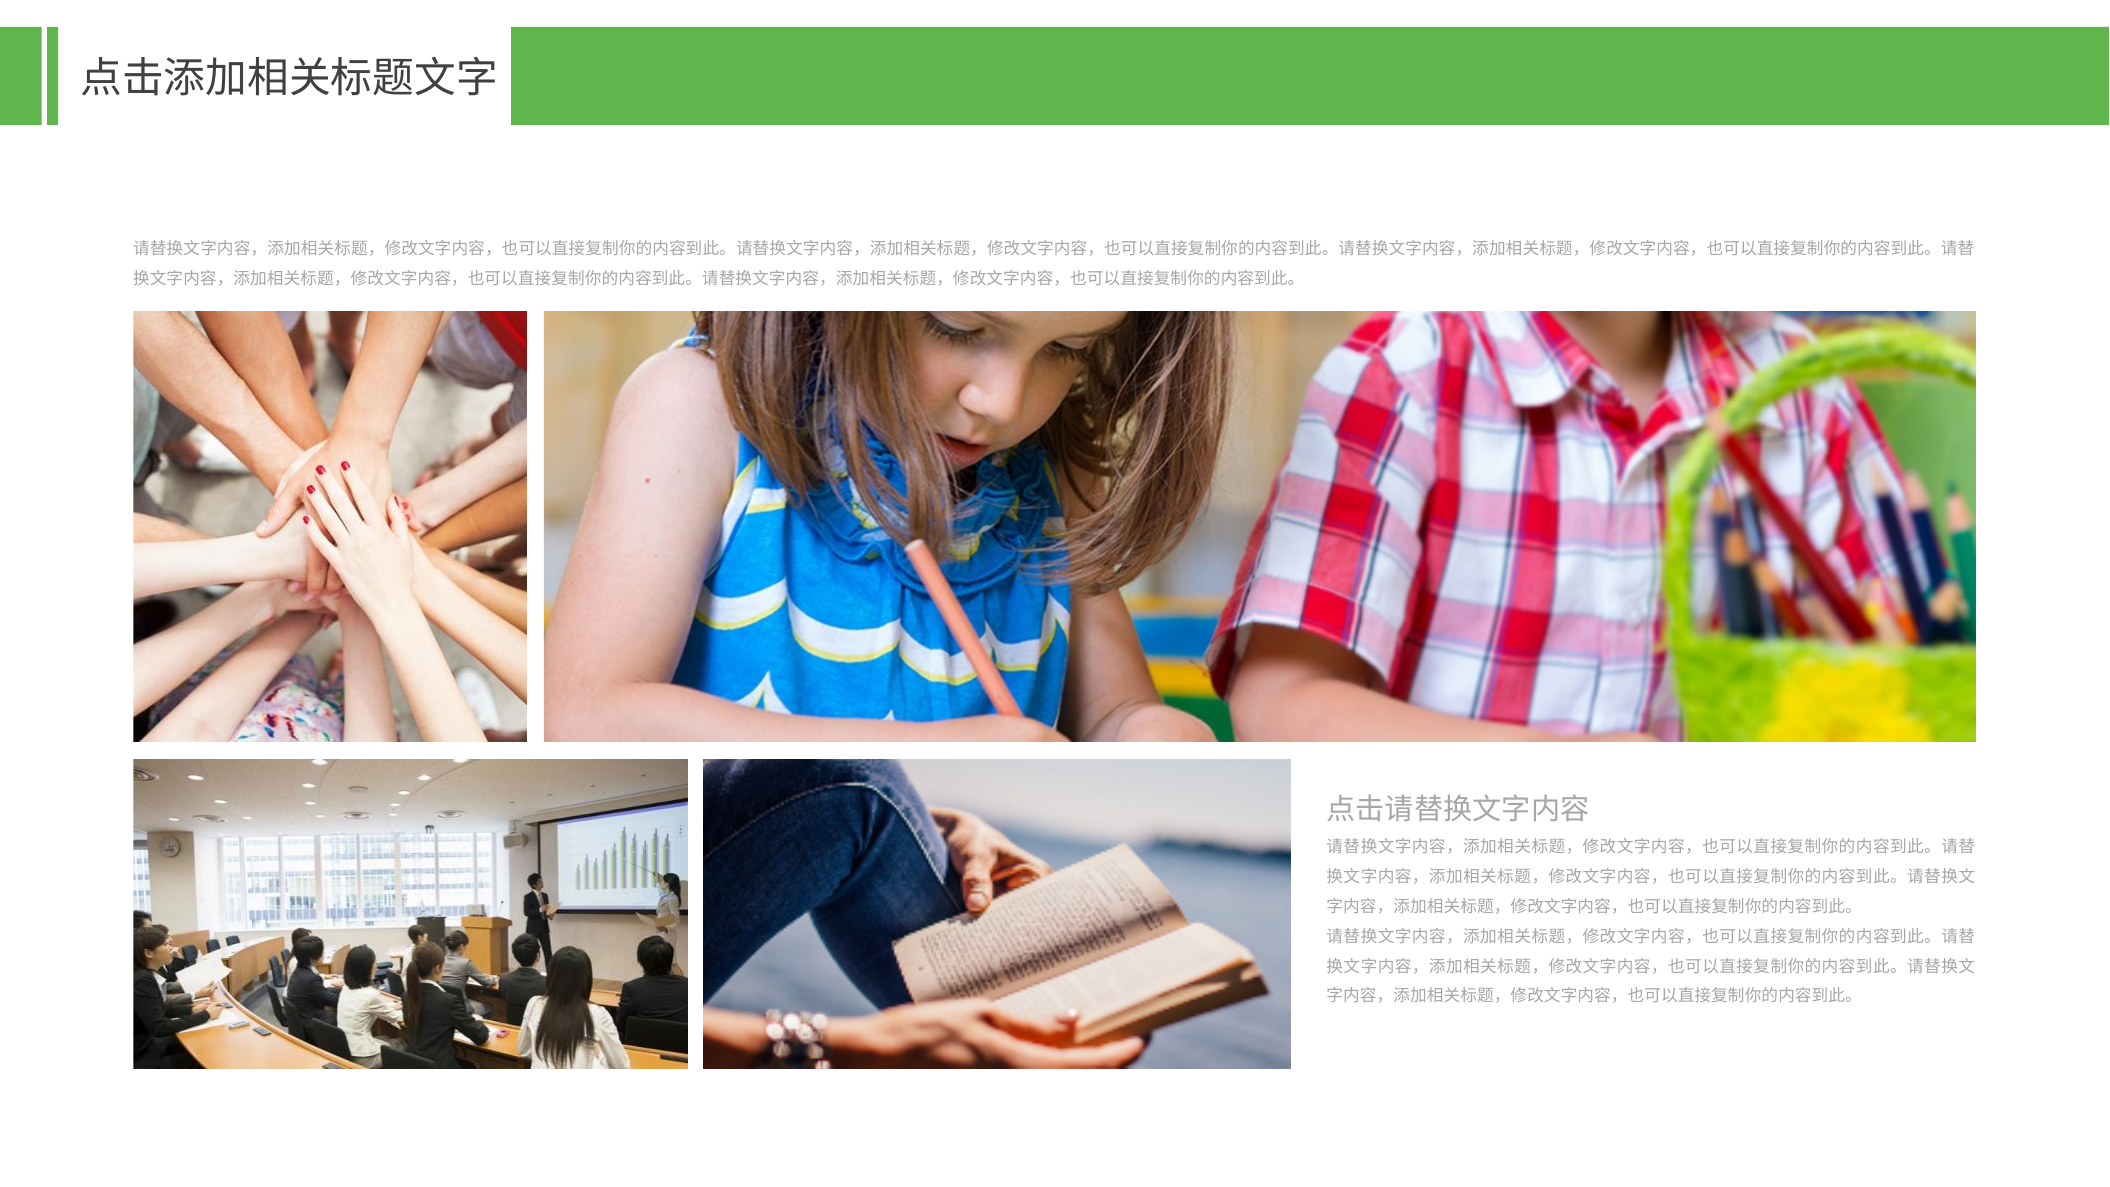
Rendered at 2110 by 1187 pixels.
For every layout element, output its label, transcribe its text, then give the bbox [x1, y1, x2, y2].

text_box [132, 310, 528, 743]
text_box 请替换文字内容，添加相关标题，修改文字内容，也可以直接复制你的内容到此。请替换文字内容，添加相关标题，修改文字内容，也可以直接复制你的内容到此。请替换文字内容，添加相关标题，修改文字内容，也可以直接复制你的内容到此。请替换文字内容，添加相关标题，修改文字内容，也可以直接复制你的内容到此。请替换文字内容，添加相关标题，修改文字内容，也可以直接复制你的内容到此。 [133, 228, 1976, 289]
text_box 点击添加相关标题文字 [65, 43, 513, 108]
text_box [132, 758, 689, 1069]
text_box [543, 310, 1977, 743]
text_box [702, 758, 1292, 1069]
text_box 点击请替换文字内容 请替换文字内容，添加相关标题，修改文字内容，也可以直接复制你的内容到此。请替换文字内容，添加相关标题，修改文字内容，也可以直接复制你的内容到此。请替换文字内容，添加相关标题，修改文字内容，也可以直接复制你的内容到此。 请替换文字内容，添加相关标题，修改文字内容，也可以直接复制你的内容到此。请替换文字内容，添加相关标题，修改文字内容，也可以直接复制你的内容到此。请替换文字内容，添加相关标题，修改文字内容，也可以直接复制你的内容到此。 [1326, 773, 1976, 1006]
